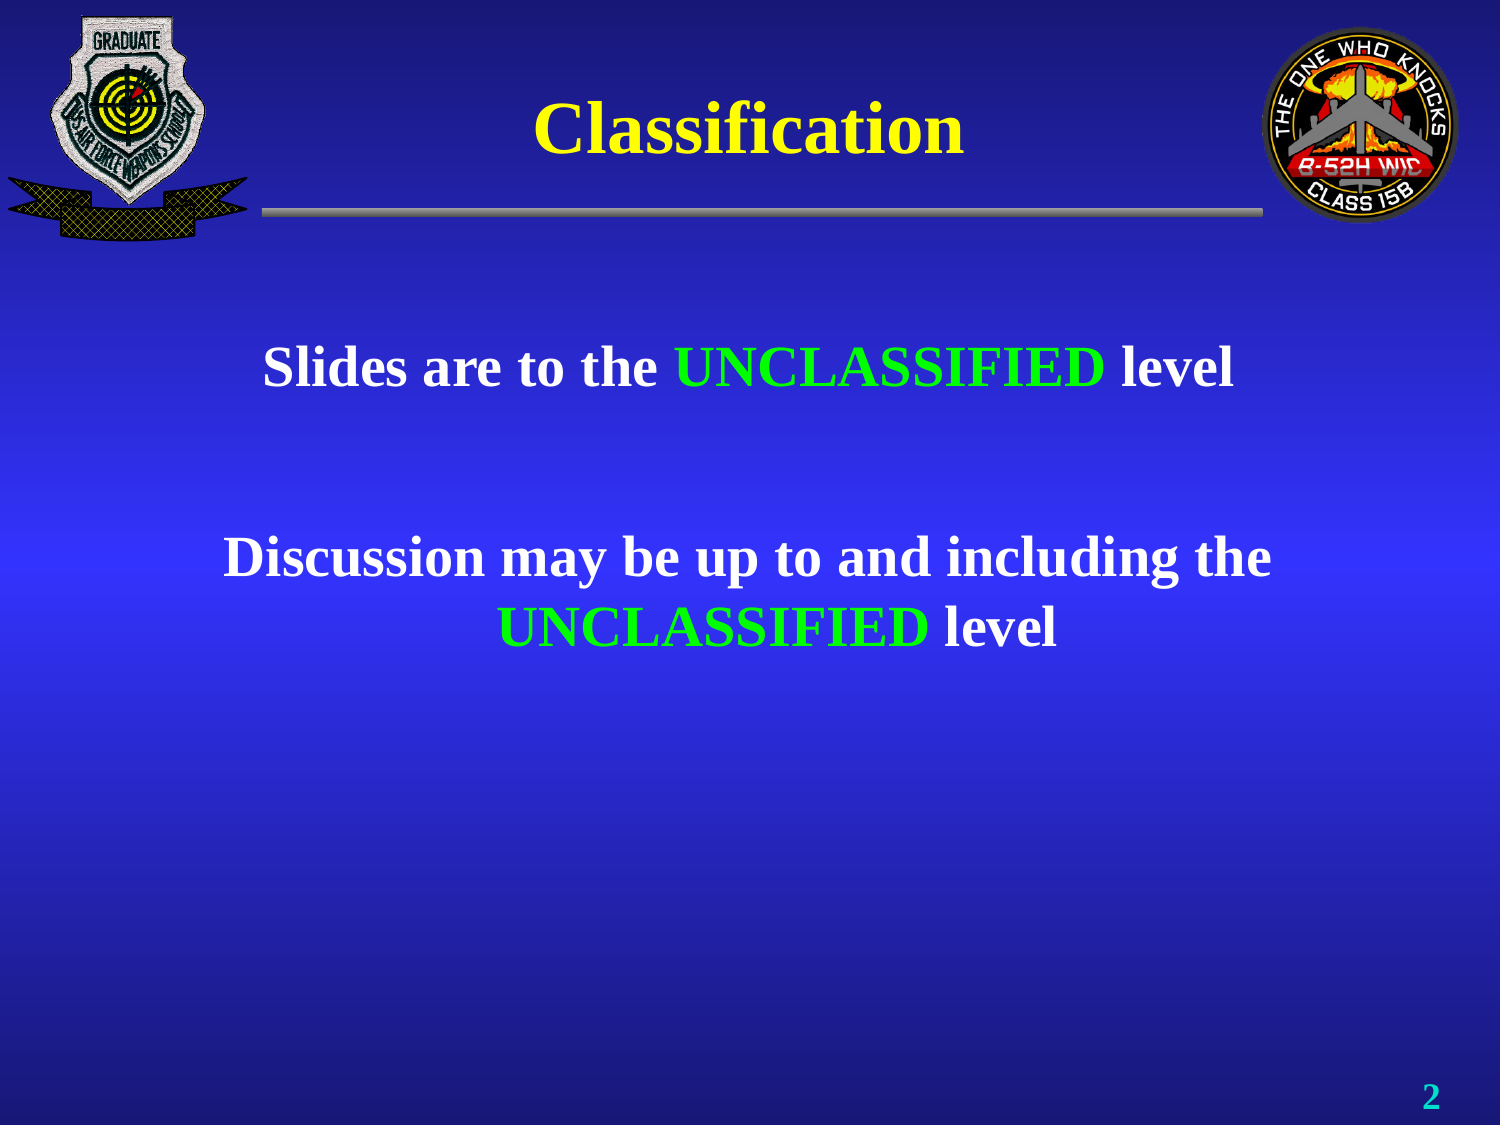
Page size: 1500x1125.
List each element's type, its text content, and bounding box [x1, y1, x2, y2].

picture [47, 11, 209, 207]
list Slides are to the UNCLASSIFIED level Discussion may be up to and including the UNCLASSIFIED level [63, 225, 1434, 1038]
picture [1262, 26, 1459, 224]
title Classification [255, 32, 1244, 221]
